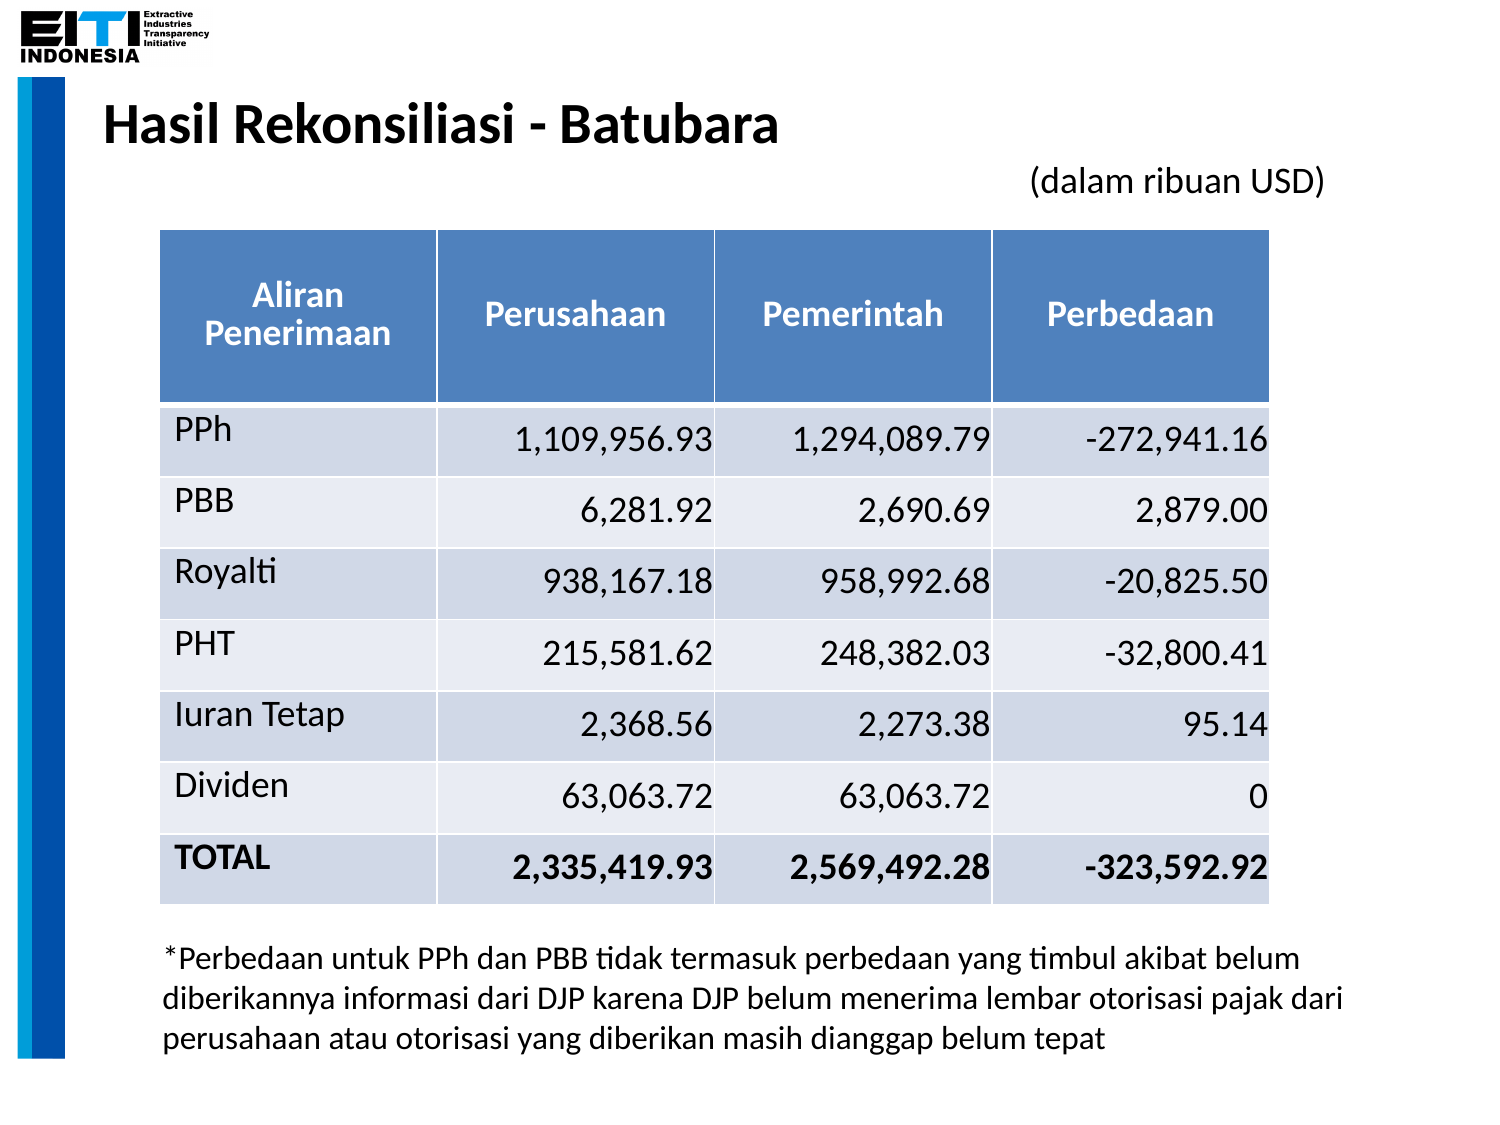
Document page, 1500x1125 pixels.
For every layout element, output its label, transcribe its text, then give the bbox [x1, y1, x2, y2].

table_cell 2,690.69 [715, 478, 991, 547]
table_cell 938,167.18 [438, 549, 714, 619]
table_cell 215,581.62 [438, 620, 714, 690]
table_cell 63,063.72 [438, 763, 714, 833]
text_box *Perbedaan untuk PPh dan PBB tidak termasuk perbedaan yang timbul akibat belum diberikannya informasi dari DJP karena DJP belum menerima lembar otorisasi pajak dari perusahaan atau otorisasi yang diberikan masih dianggap belum tepat [147, 928, 1400, 1064]
table_cell 0 [993, 763, 1269, 833]
table_header Aliran Penerimaan [160, 230, 436, 402]
table_cell -32,800.41 [993, 620, 1269, 690]
table_cell 248,382.03 [715, 620, 991, 690]
table_cell Royalti [160, 549, 436, 619]
text_box Hasil Rekonsiliasi - Batubara [88, 78, 1388, 163]
table_cell 2,368.56 [438, 692, 714, 761]
table_cell PBB [160, 478, 436, 547]
table_cell 2,335,419.93 [438, 835, 714, 904]
table_cell 1,294,089.79 [715, 408, 991, 476]
table_cell TOTAL [160, 835, 436, 904]
table_cell 95.14 [993, 692, 1269, 761]
table_cell -20,825.50 [993, 549, 1269, 619]
table_cell PHT [160, 620, 436, 690]
table_cell 958,992.68 [715, 549, 991, 619]
table_cell 1,109,956.93 [438, 408, 714, 476]
table_header Pemerintah [715, 230, 991, 402]
table_cell 2,879.00 [993, 478, 1269, 547]
table_cell 63,063.72 [715, 763, 991, 833]
table_cell 6,281.92 [438, 478, 714, 547]
table_cell Iuran Tetap [160, 692, 436, 761]
table_cell 2,273.38 [715, 692, 991, 761]
text_box (dalam ribuan USD) [1009, 148, 1341, 209]
table_cell -323,592.92 [993, 835, 1269, 904]
table_cell 2,569,492.28 [715, 835, 991, 904]
table_cell PPh [160, 408, 436, 476]
table_header Perbedaan [993, 230, 1269, 402]
picture [17, 7, 213, 67]
table_cell -272,941.16 [993, 408, 1269, 476]
table_cell Dividen [160, 763, 436, 833]
table_header Perusahaan [438, 230, 714, 402]
